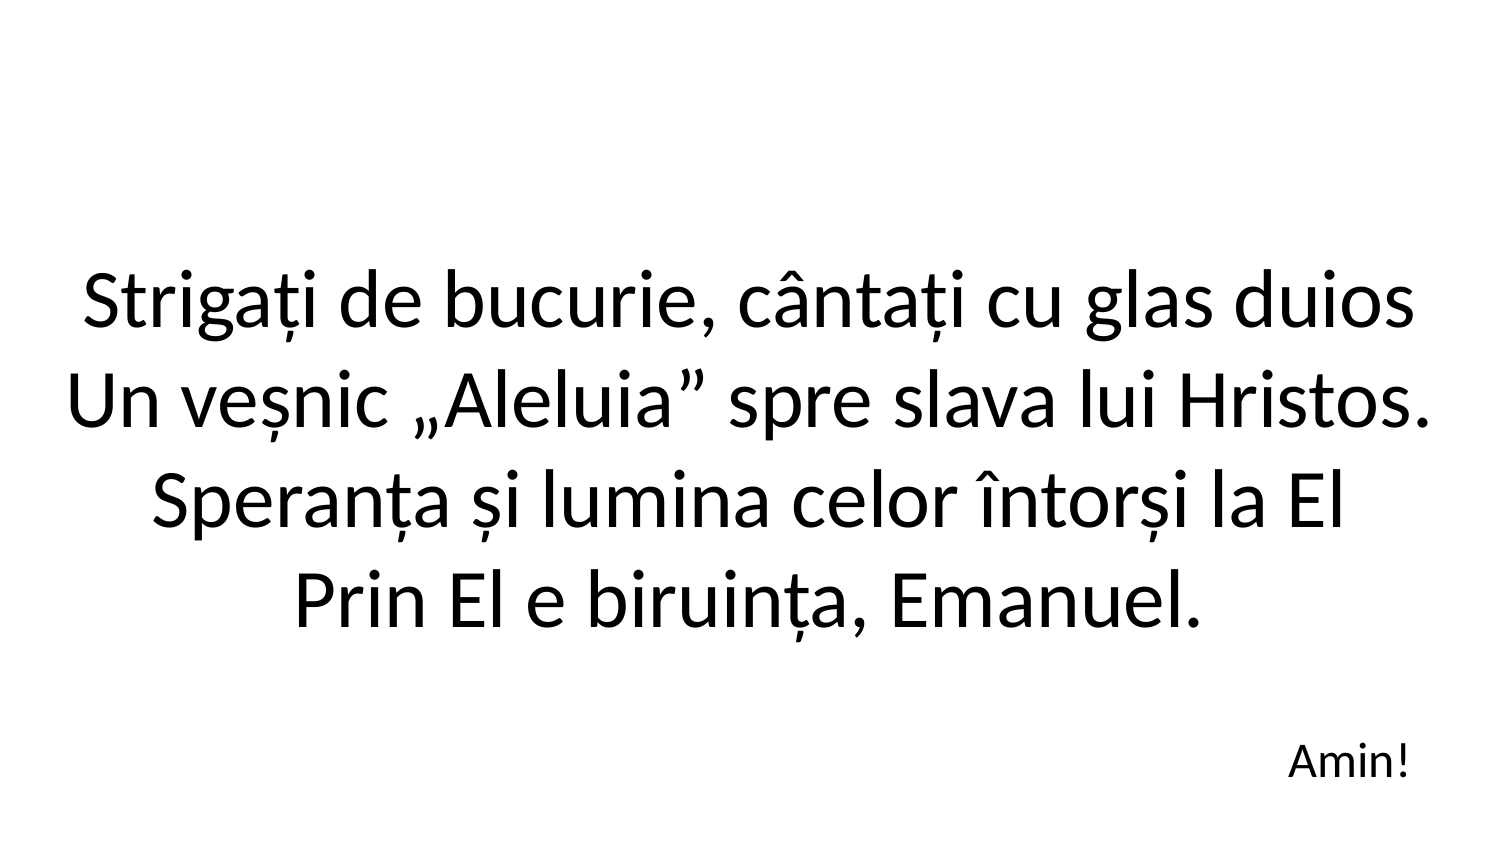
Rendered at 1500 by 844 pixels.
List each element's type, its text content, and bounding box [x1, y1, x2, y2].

text_box Strigați de bucurie, cântați cu glas duios Un veșnic „Aleluia” spre slava lui Hristos. Speranța și lumina celor întorși la El Prin El e biruința, Emanuel. [50, 192, 1450, 652]
text_box Amin! [1273, 674, 1427, 795]
